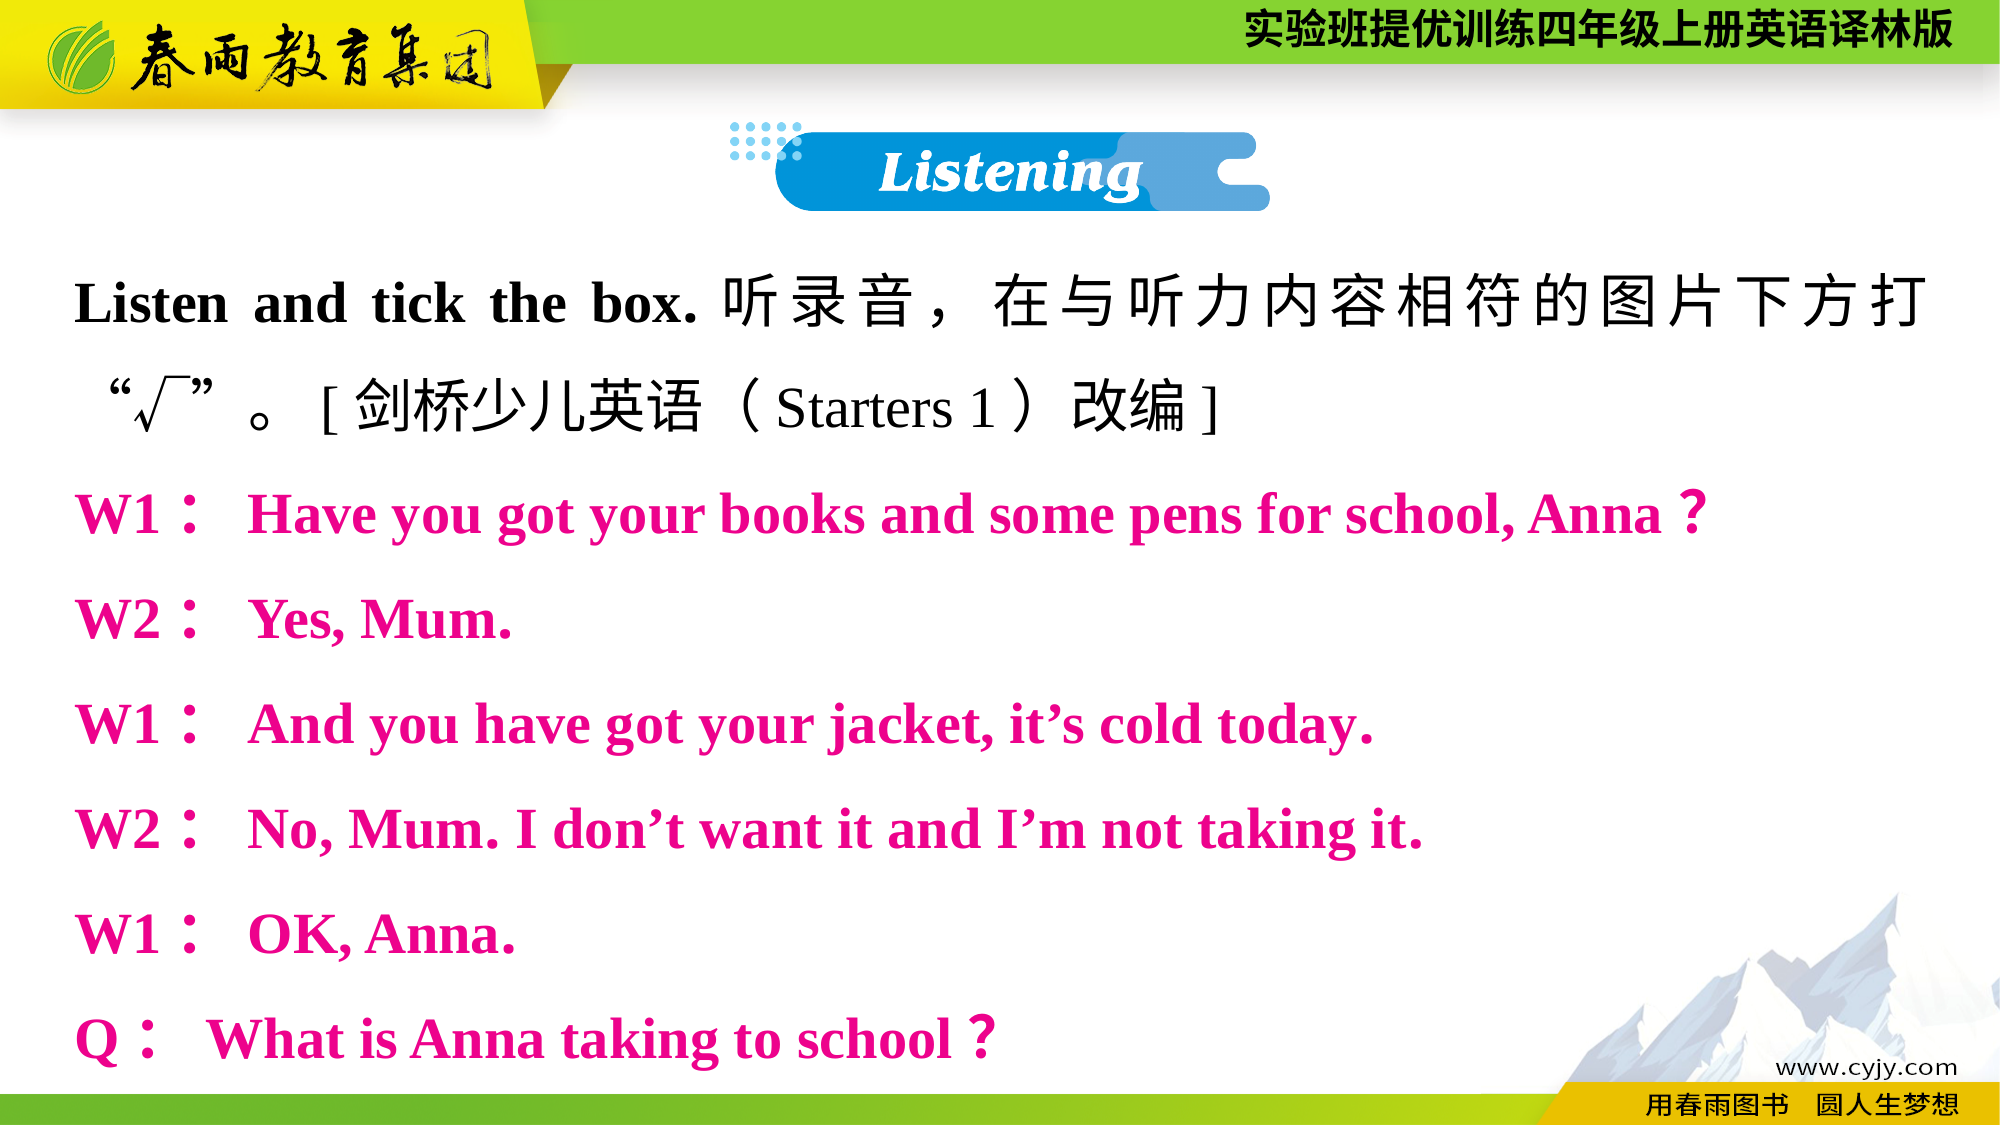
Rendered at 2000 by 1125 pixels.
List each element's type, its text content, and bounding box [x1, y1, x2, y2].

text_box W1：Have you got your books and some pens for school, Anna？ W2：Yes, Mum. W1：And you have got your jacket, it’s cold today. W2：No, Mum. I don’t want it and I’m not taking it. W1：OK, Anna. Q：What is Anna taking to school？ [59, 432, 1944, 1078]
list Listen and tick the box.听录音，在与听力内容相符的图片下方打“√”。 [剑桥少儿英语（Starters 1）改编] [59, 221, 1944, 432]
picture [0, 0, 2000, 1125]
